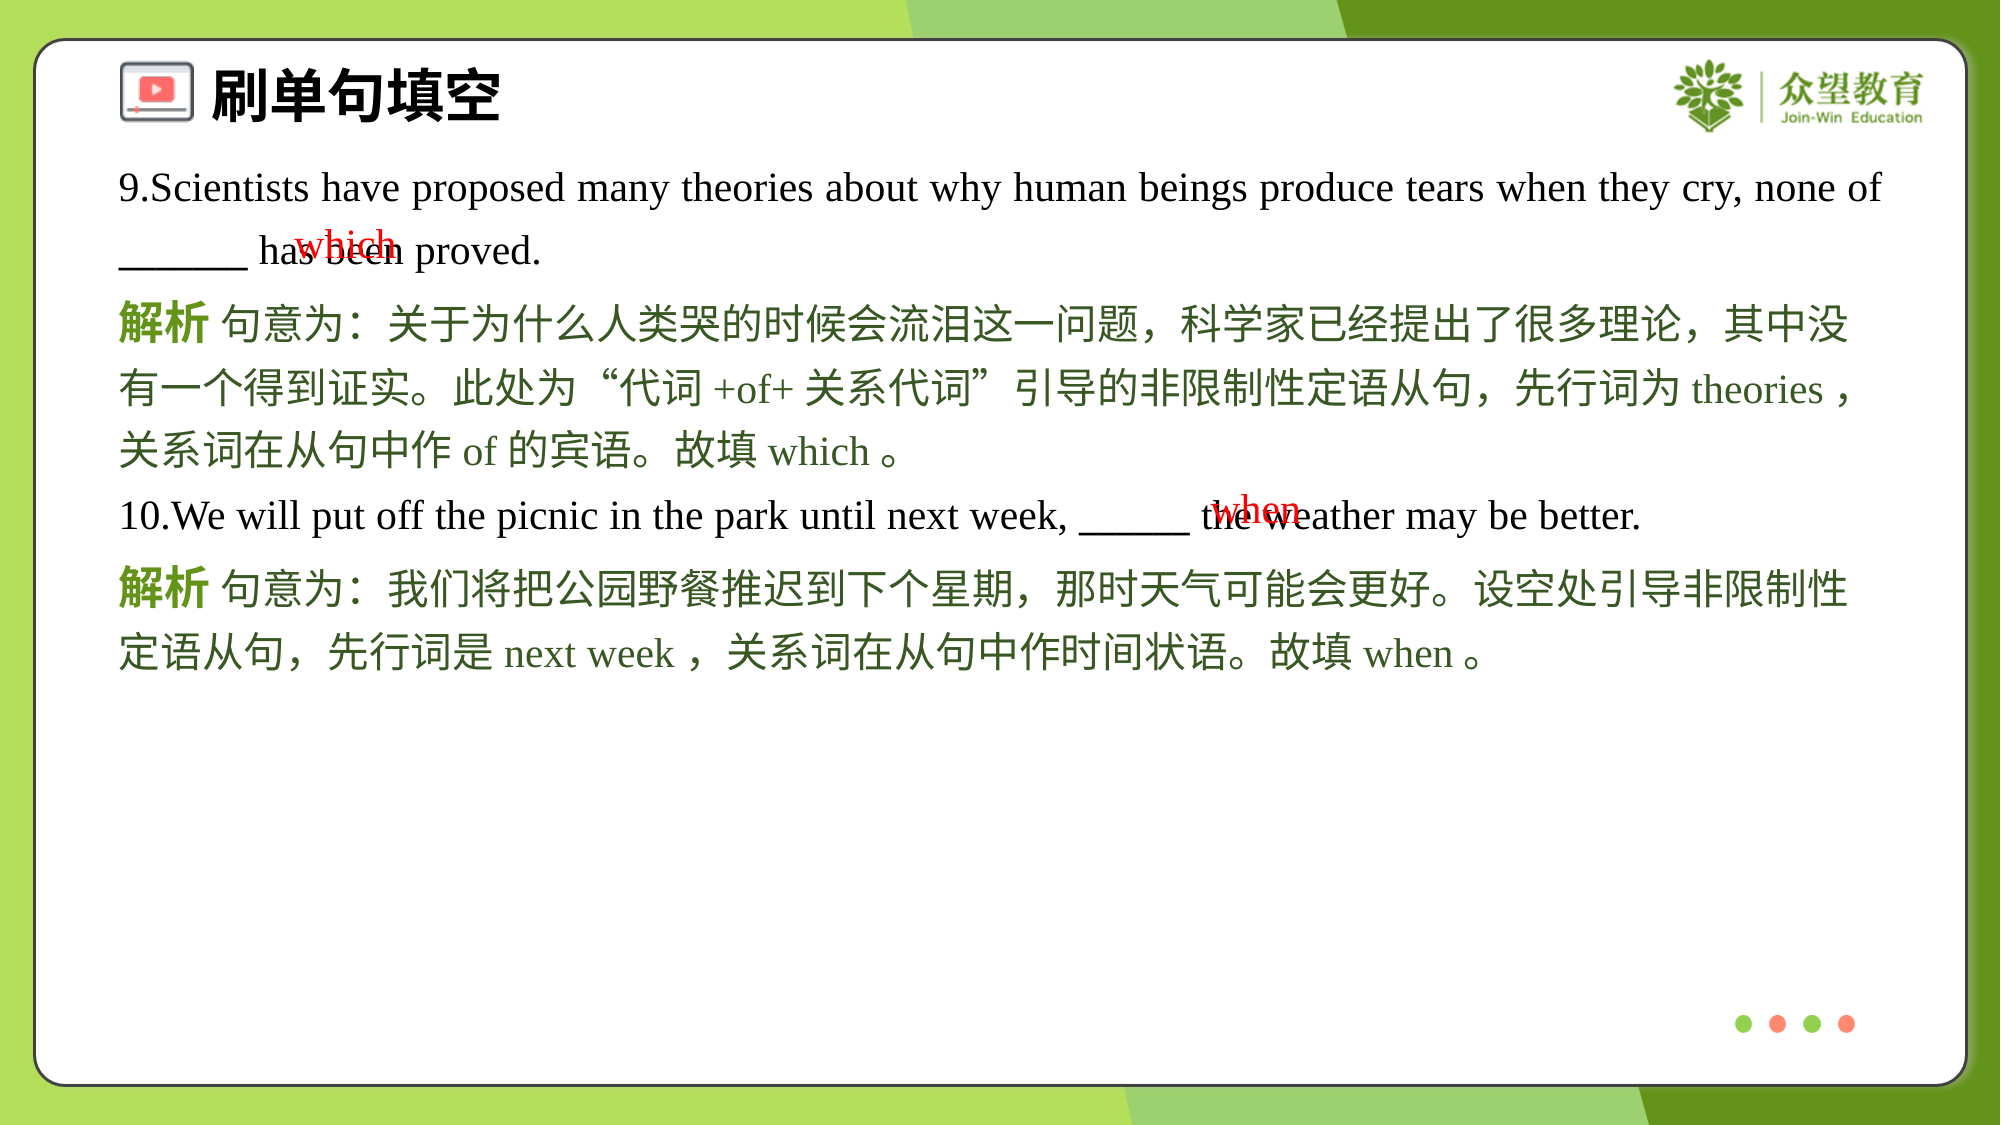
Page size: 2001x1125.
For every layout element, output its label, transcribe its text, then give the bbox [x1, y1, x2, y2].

text_box when [1205, 469, 1306, 527]
text_box 解析 句意为：关于为什么人类哭的时候会流泪这一问题，科学家已经提出了很多理论，其中没有一个得到证实。此处为“代词+of+关系代词”引导的非限制性定语从句，先行词为theories，关系词在从句中作of的宾语。故填which。 [118, 280, 1883, 470]
text_box 10.We will put off the picnic in the park until next week, ______ the weather may be better. [118, 475, 1883, 533]
text_box 9.Scientists have proposed many theories about why human beings produce tears when they cry, none of _______ has been proved. [118, 147, 1883, 268]
text_box which [289, 203, 401, 262]
text_box 解析 句意为：我们将把公园野餐推迟到下个星期，那时天气可能会更好。设空处引导非限制性定语从句，先行词是next week，关系词在从句中作时间状语。故填when。 [118, 544, 1883, 671]
picture [0, 0, 2000, 1125]
